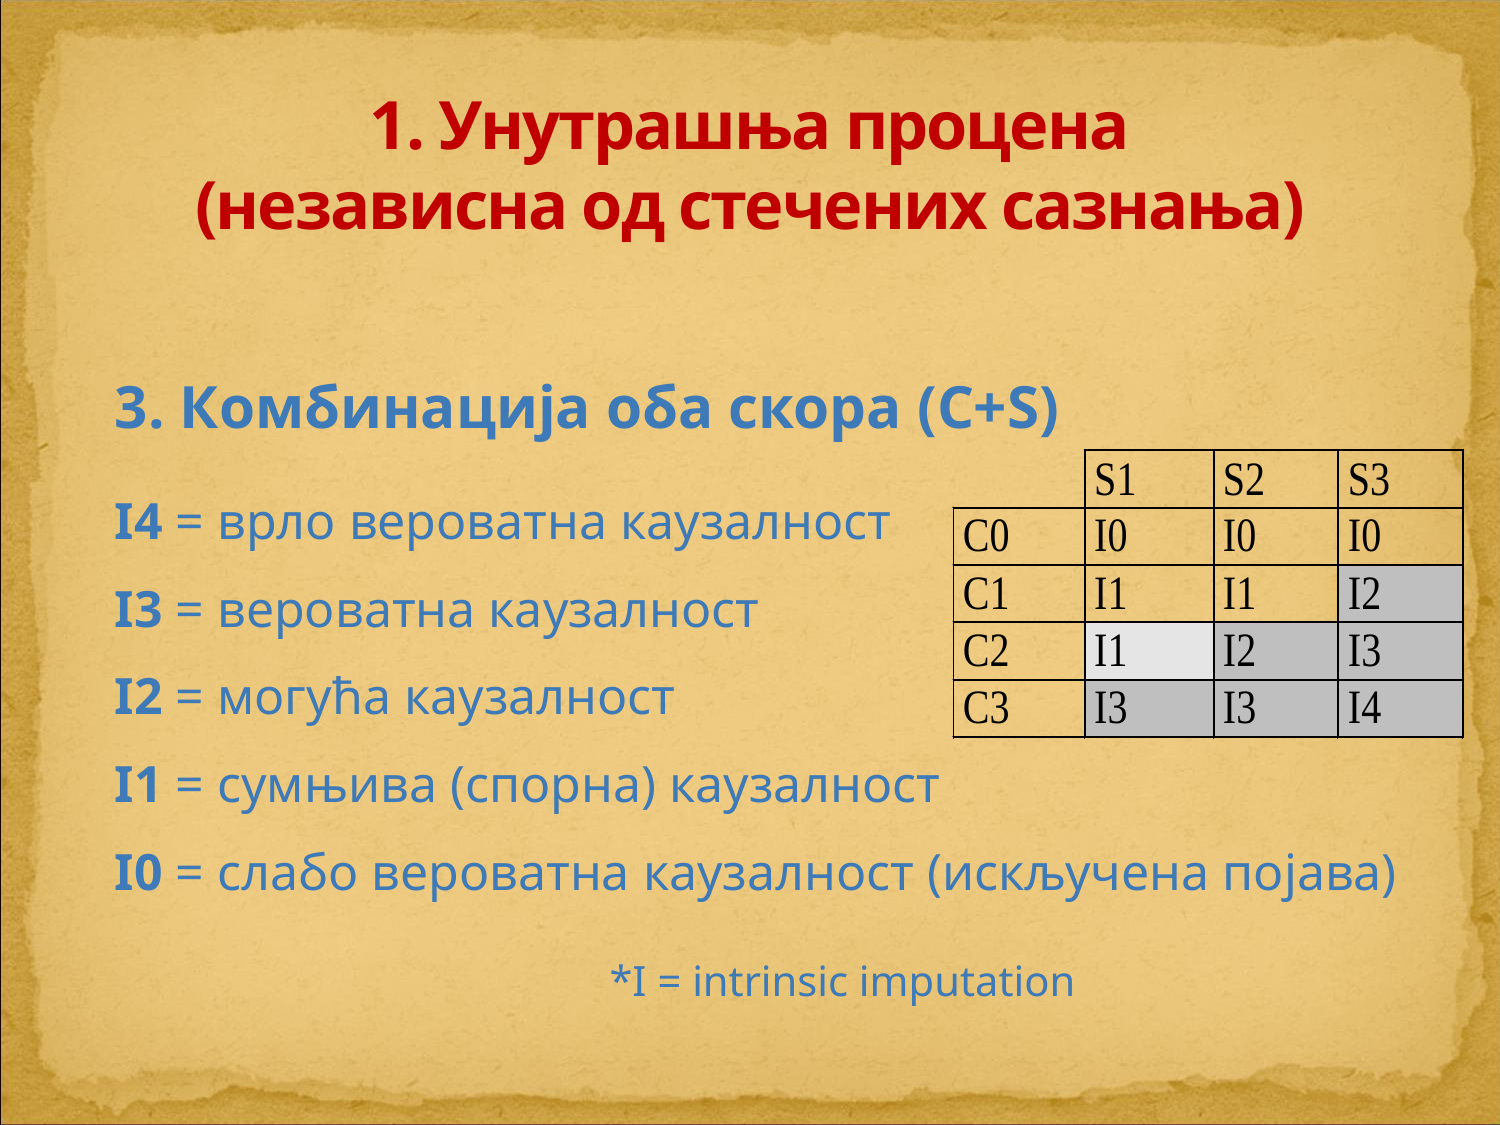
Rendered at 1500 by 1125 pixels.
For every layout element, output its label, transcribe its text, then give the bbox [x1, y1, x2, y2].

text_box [914, 415, 1499, 774]
list 3. Комбинација оба скора (C+S) I4 = врло вероватна каузалност I3 = вероватна каузалност I2 = могућа каузалност I1 = сумњива (спорна) каузалност I0 = слабо вероватна каузалност (искључена појава) *I = intrinsic imputation [99, 362, 1451, 1063]
title 1. Унутрашња процена (независна од стечених сазнања) [74, 74, 1425, 250]
picture [0, 0, 1500, 1125]
